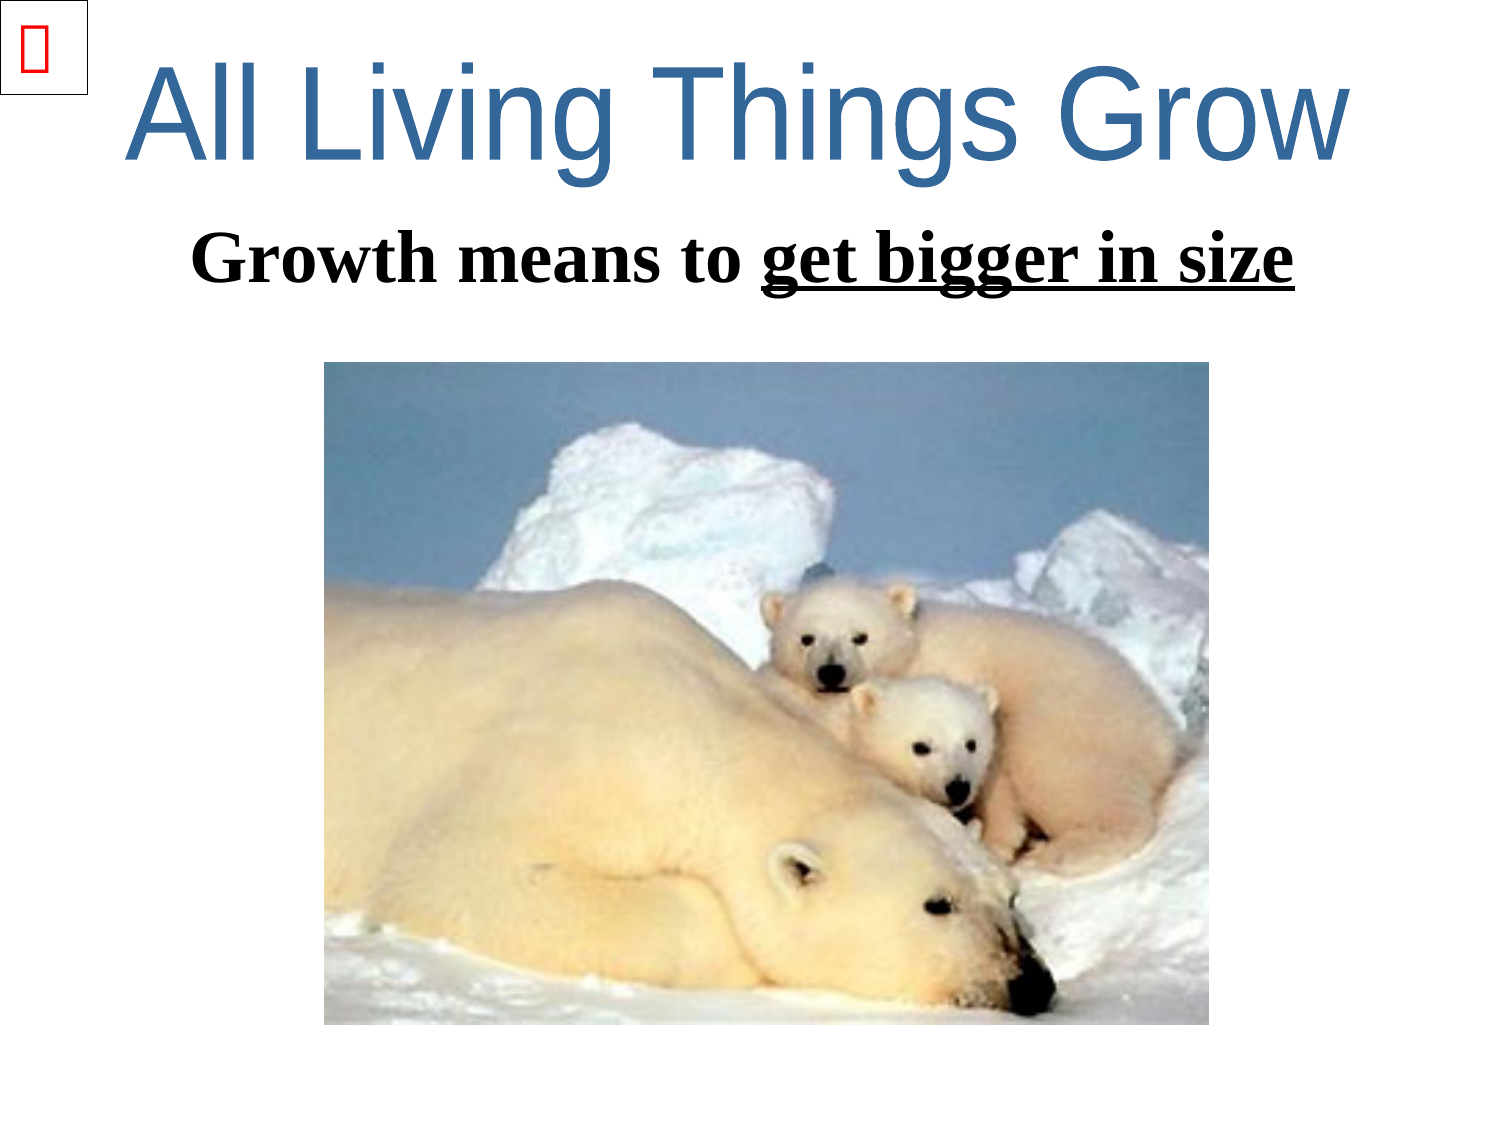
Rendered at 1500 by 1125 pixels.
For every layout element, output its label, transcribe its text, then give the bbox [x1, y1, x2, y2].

picture [324, 362, 1209, 1026]
text_box  [0, 0, 88, 95]
text_box Growth means to get bigger in size [174, 199, 1350, 305]
